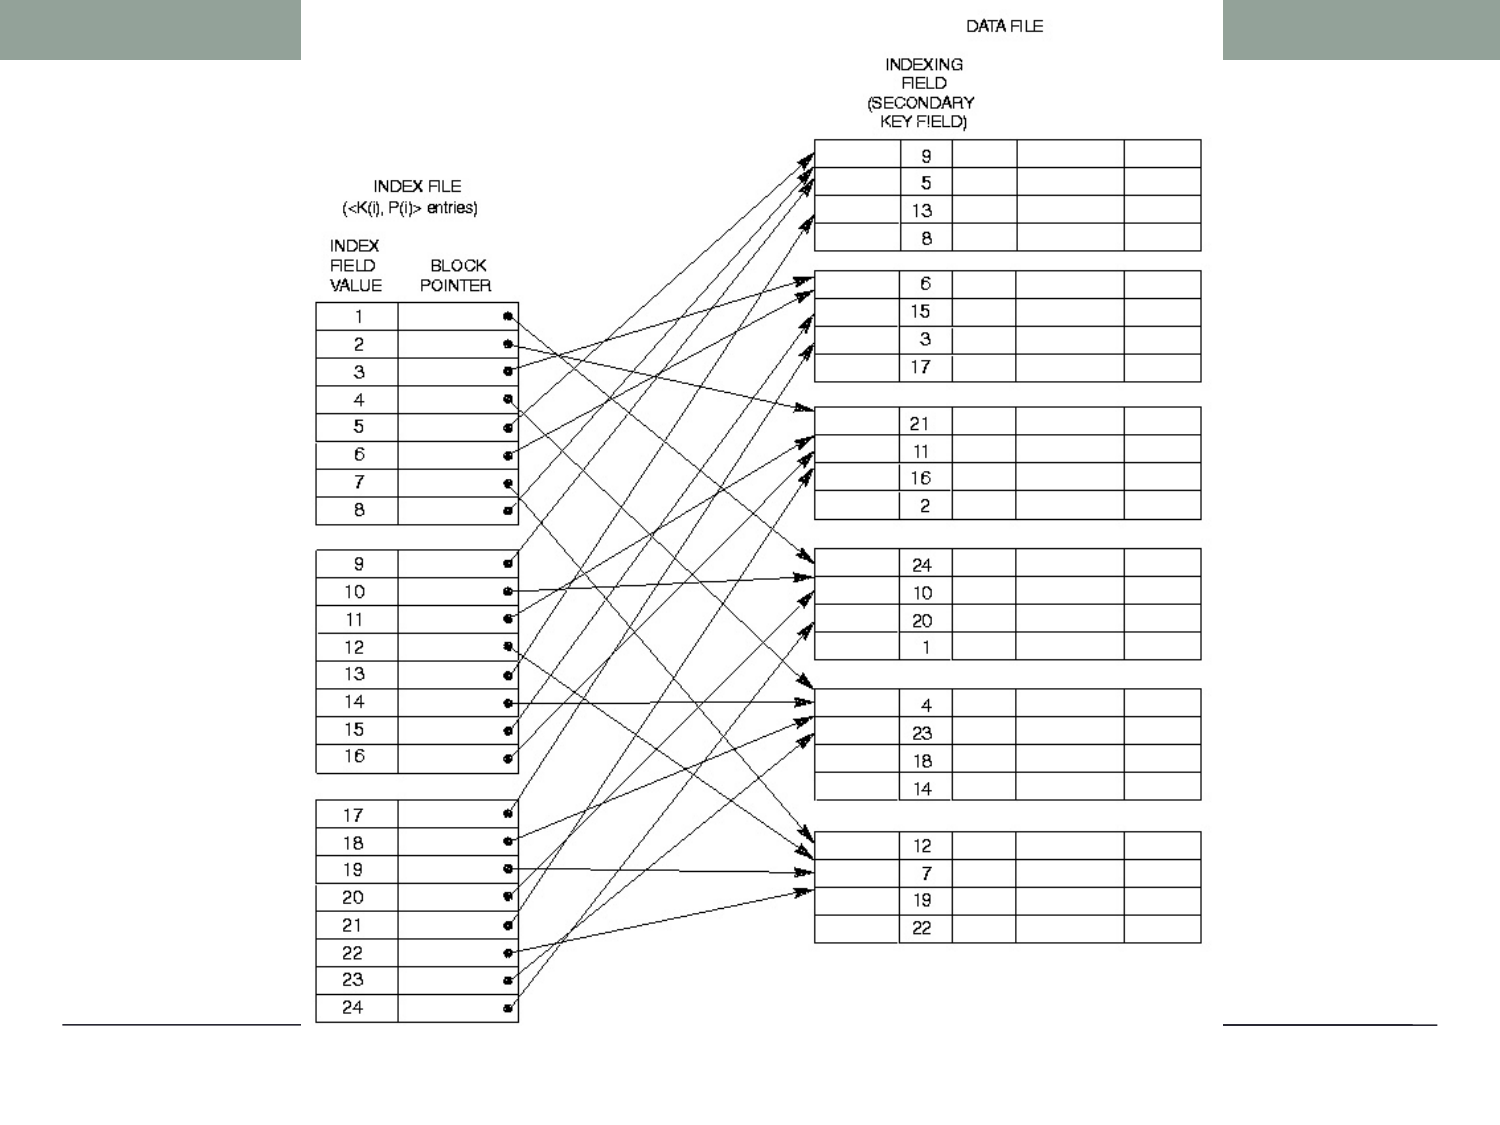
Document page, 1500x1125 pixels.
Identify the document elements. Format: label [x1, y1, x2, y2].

picture [300, 0, 1223, 1040]
